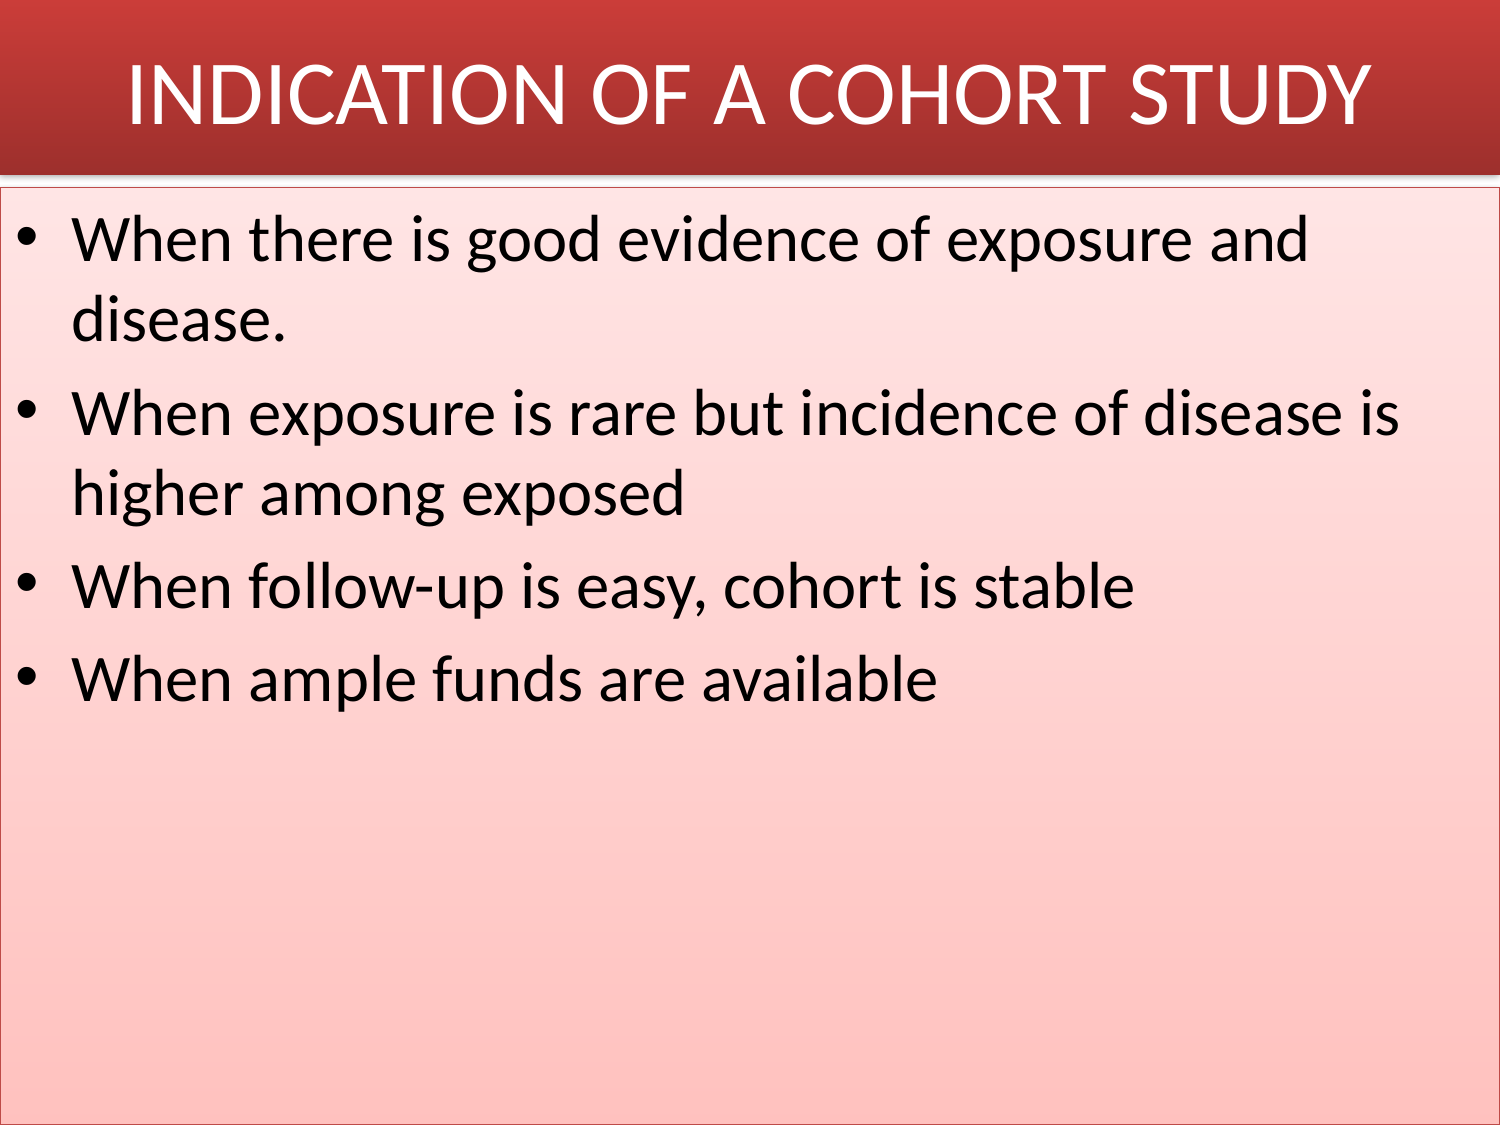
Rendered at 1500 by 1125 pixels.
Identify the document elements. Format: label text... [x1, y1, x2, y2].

title INDICATION OF A COHORT STUDY [0, 0, 1500, 175]
list When there is good evidence of exposure and disease. When exposure is rare but incidence of disease is higher among exposed When follow-up is easy, cohort is stable When ample funds are available [0, 187, 1500, 1125]
